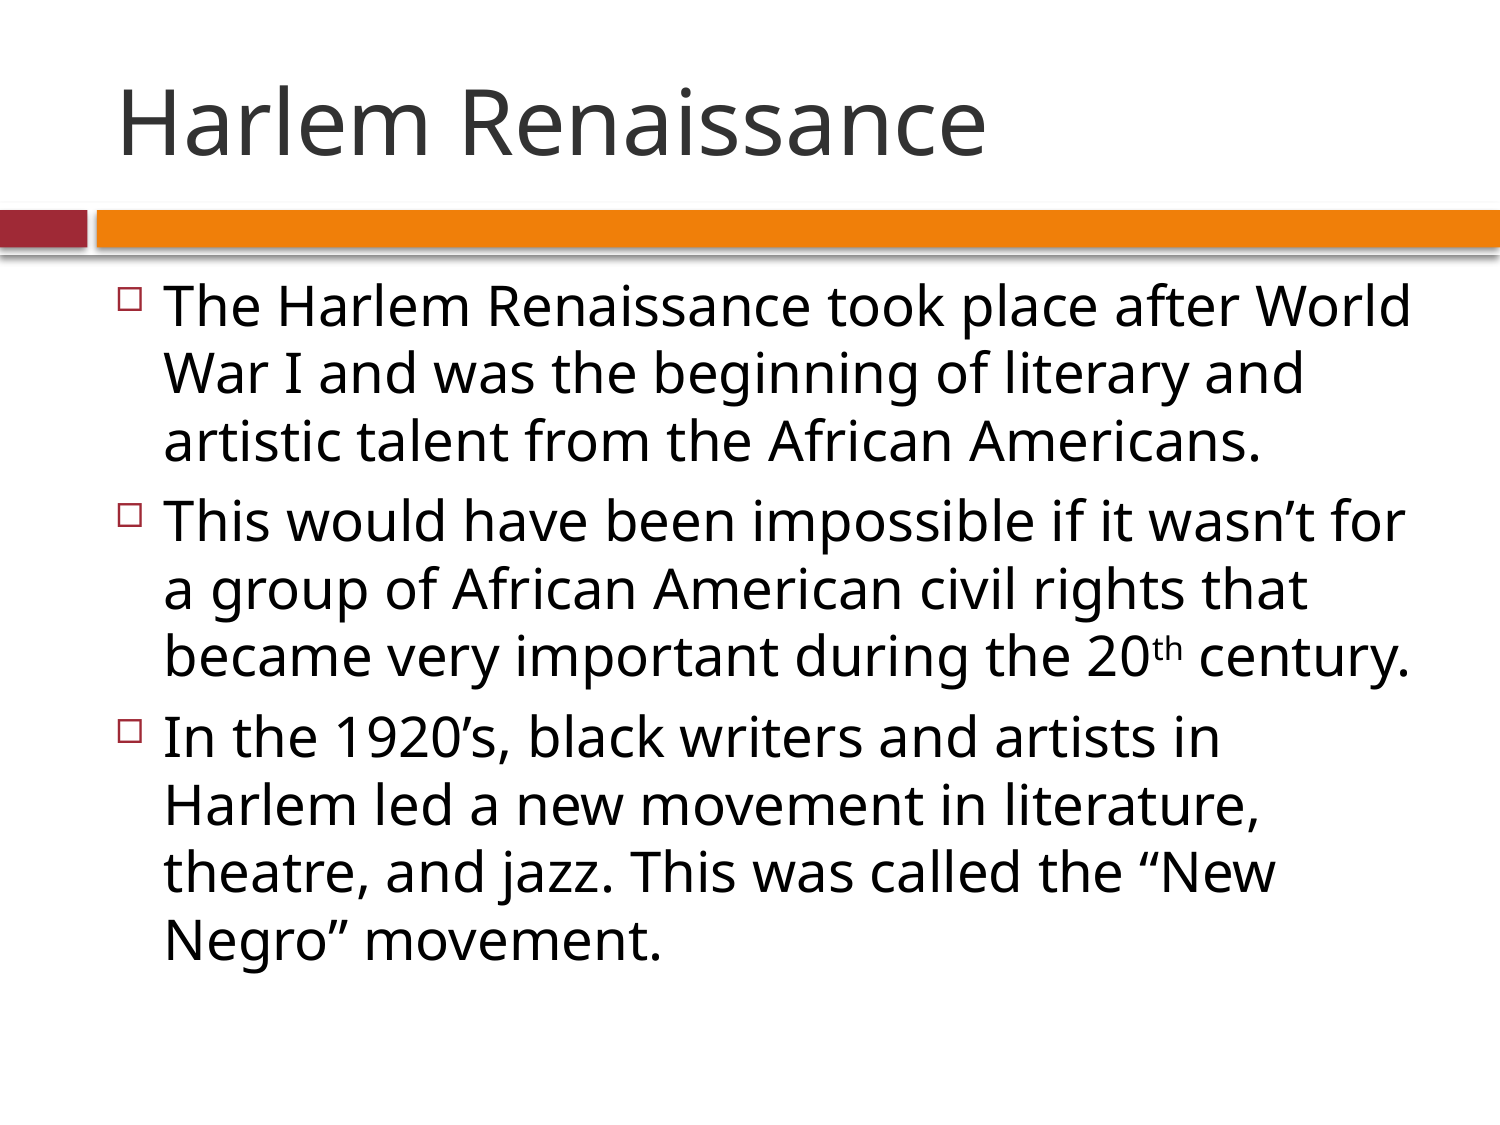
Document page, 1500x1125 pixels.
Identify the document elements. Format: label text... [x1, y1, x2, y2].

title Harlem Renaissance [100, 37, 1438, 200]
list The Harlem Renaissance took place after World War I and was the beginning of literary and artistic talent from the African Americans. This would have been impossible if it wasn’t for a group of African American civil rights that became very important during the 20th century. In the 1920’s, black writers and artists in Harlem led a new movement in literature, theatre, and jazz. This was called the “New Negro” movement. [100, 262, 1438, 1000]
